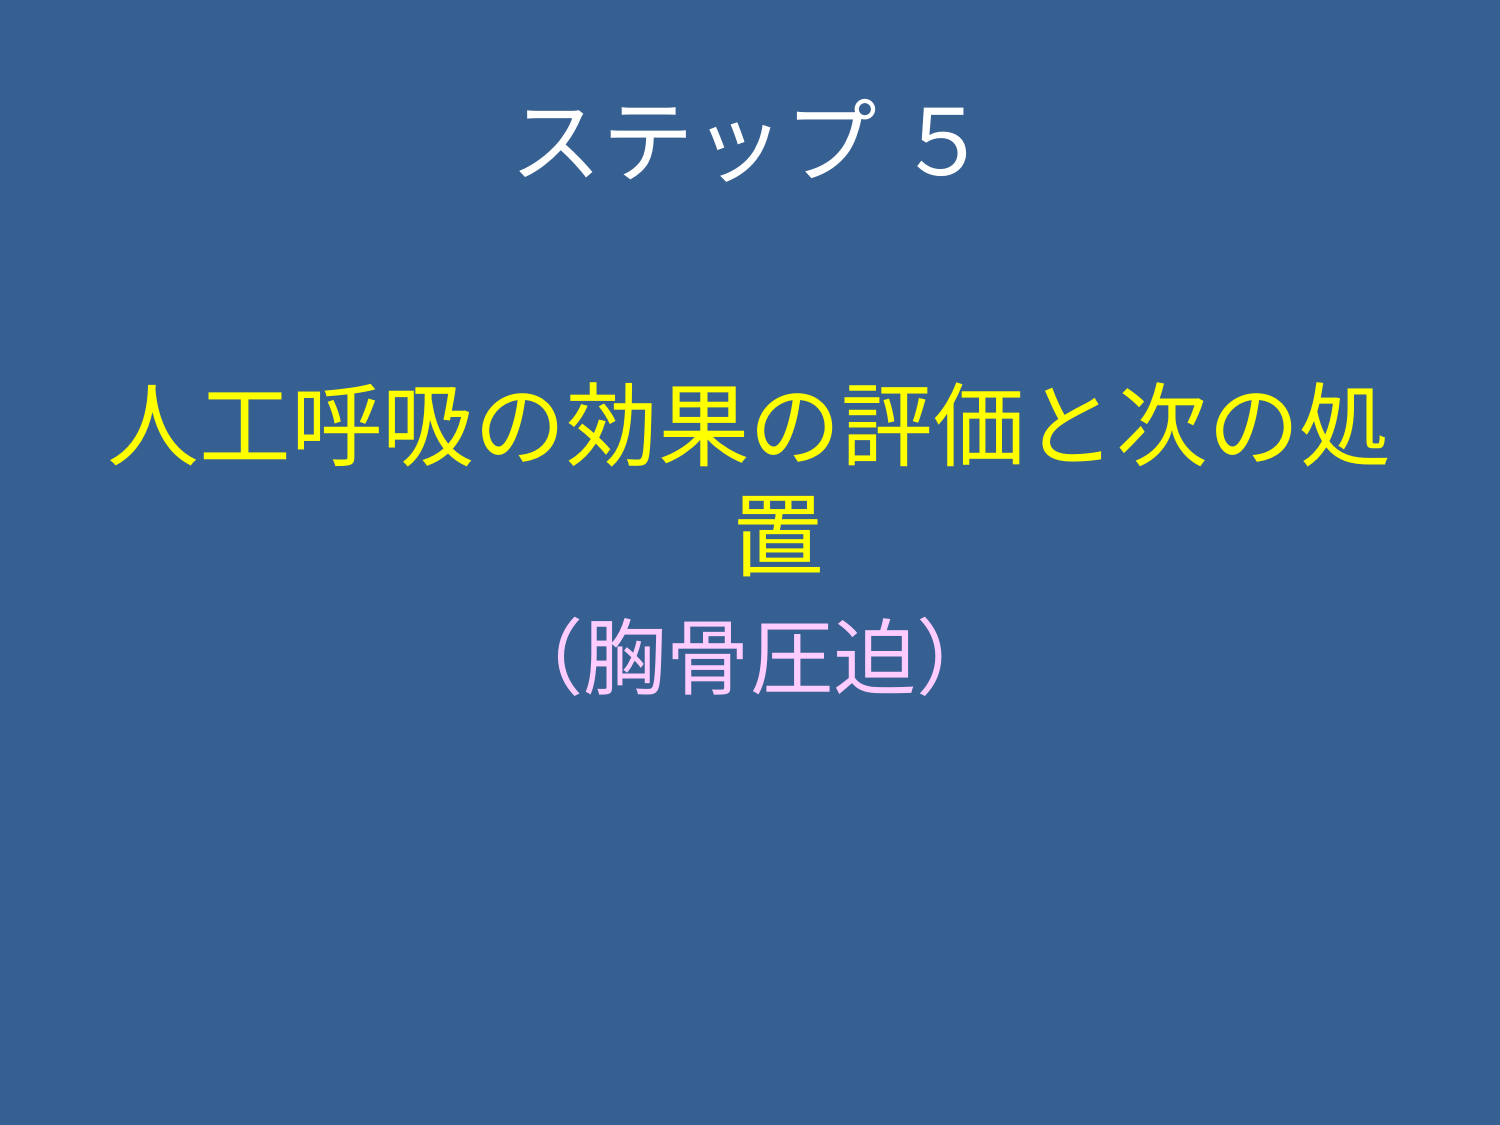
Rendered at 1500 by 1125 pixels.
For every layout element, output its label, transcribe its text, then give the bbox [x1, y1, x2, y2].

list 人工呼吸の効果の評価と次の処置 （胸骨圧迫） [50, 262, 1450, 1005]
title ステップ ５ [75, 45, 1425, 233]
